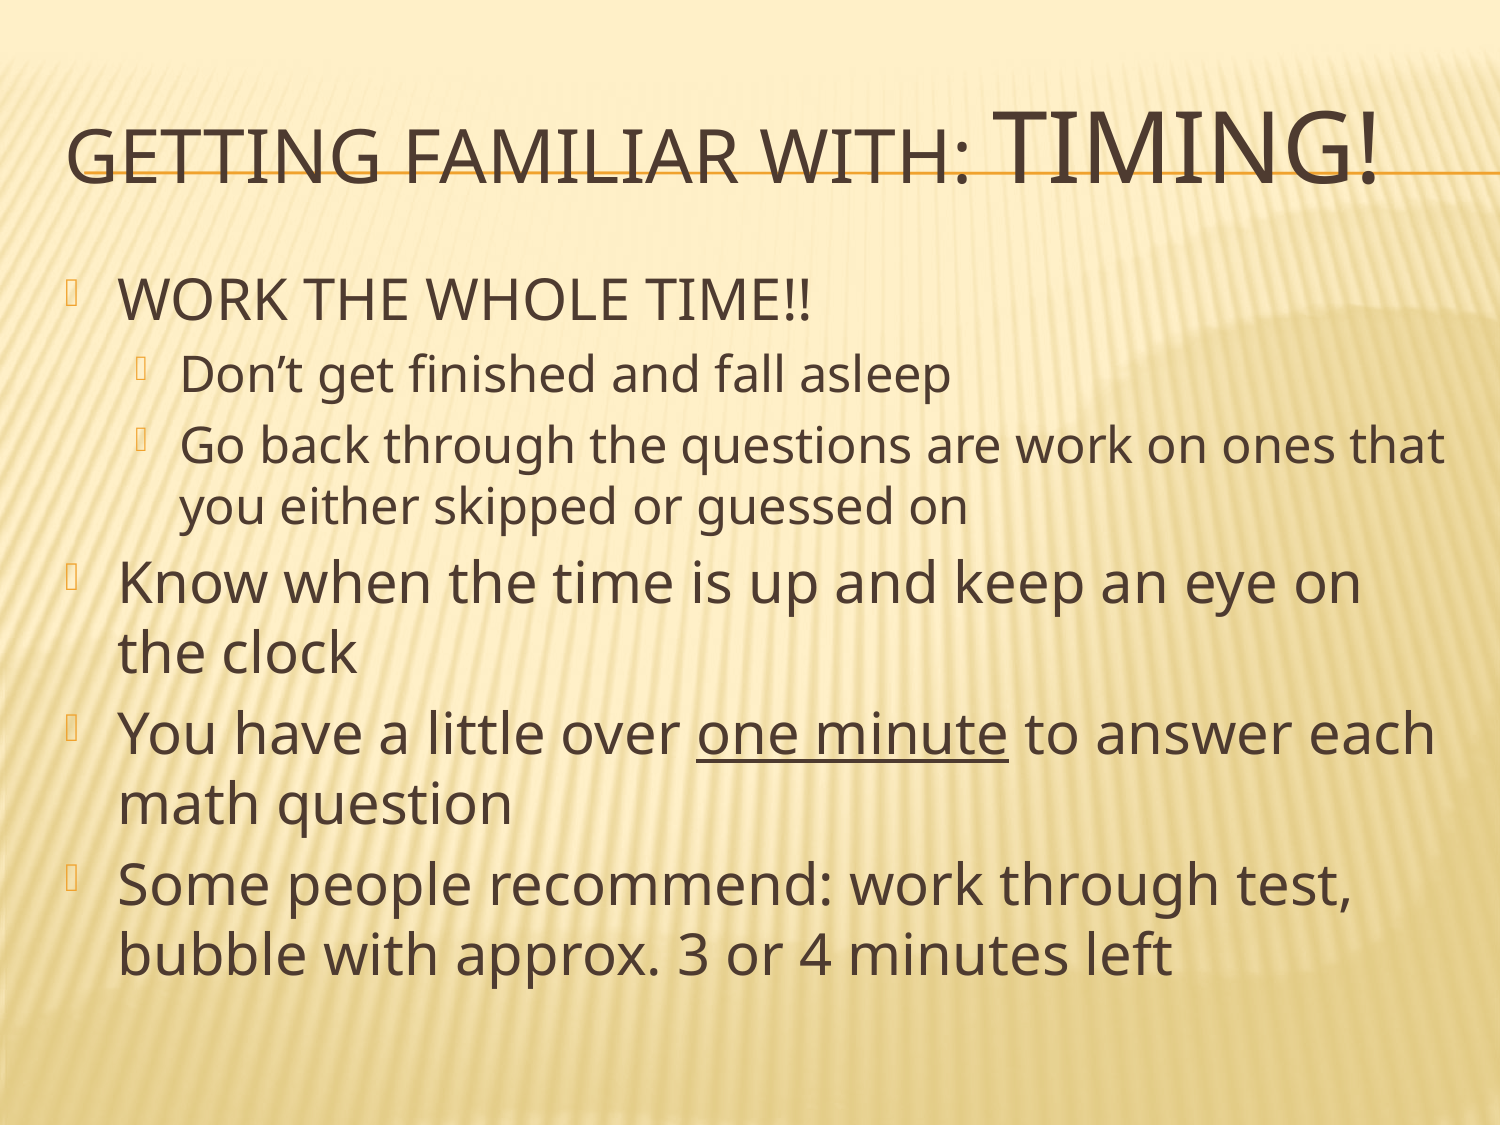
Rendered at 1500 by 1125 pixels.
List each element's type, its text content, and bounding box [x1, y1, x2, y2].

list WORK THE WHOLE TIME!! Don’t get finished and fall asleep Go back through the questions are work on ones that you either skipped or guessed on Know when the time is up and keep an eye on the clock You have a little over one minute to answer each math question Some people recommend: work through test, bubble with approx. 3 or 4 minutes left [50, 254, 1475, 998]
title Getting familiar with: TIMING! [50, 75, 1475, 213]
